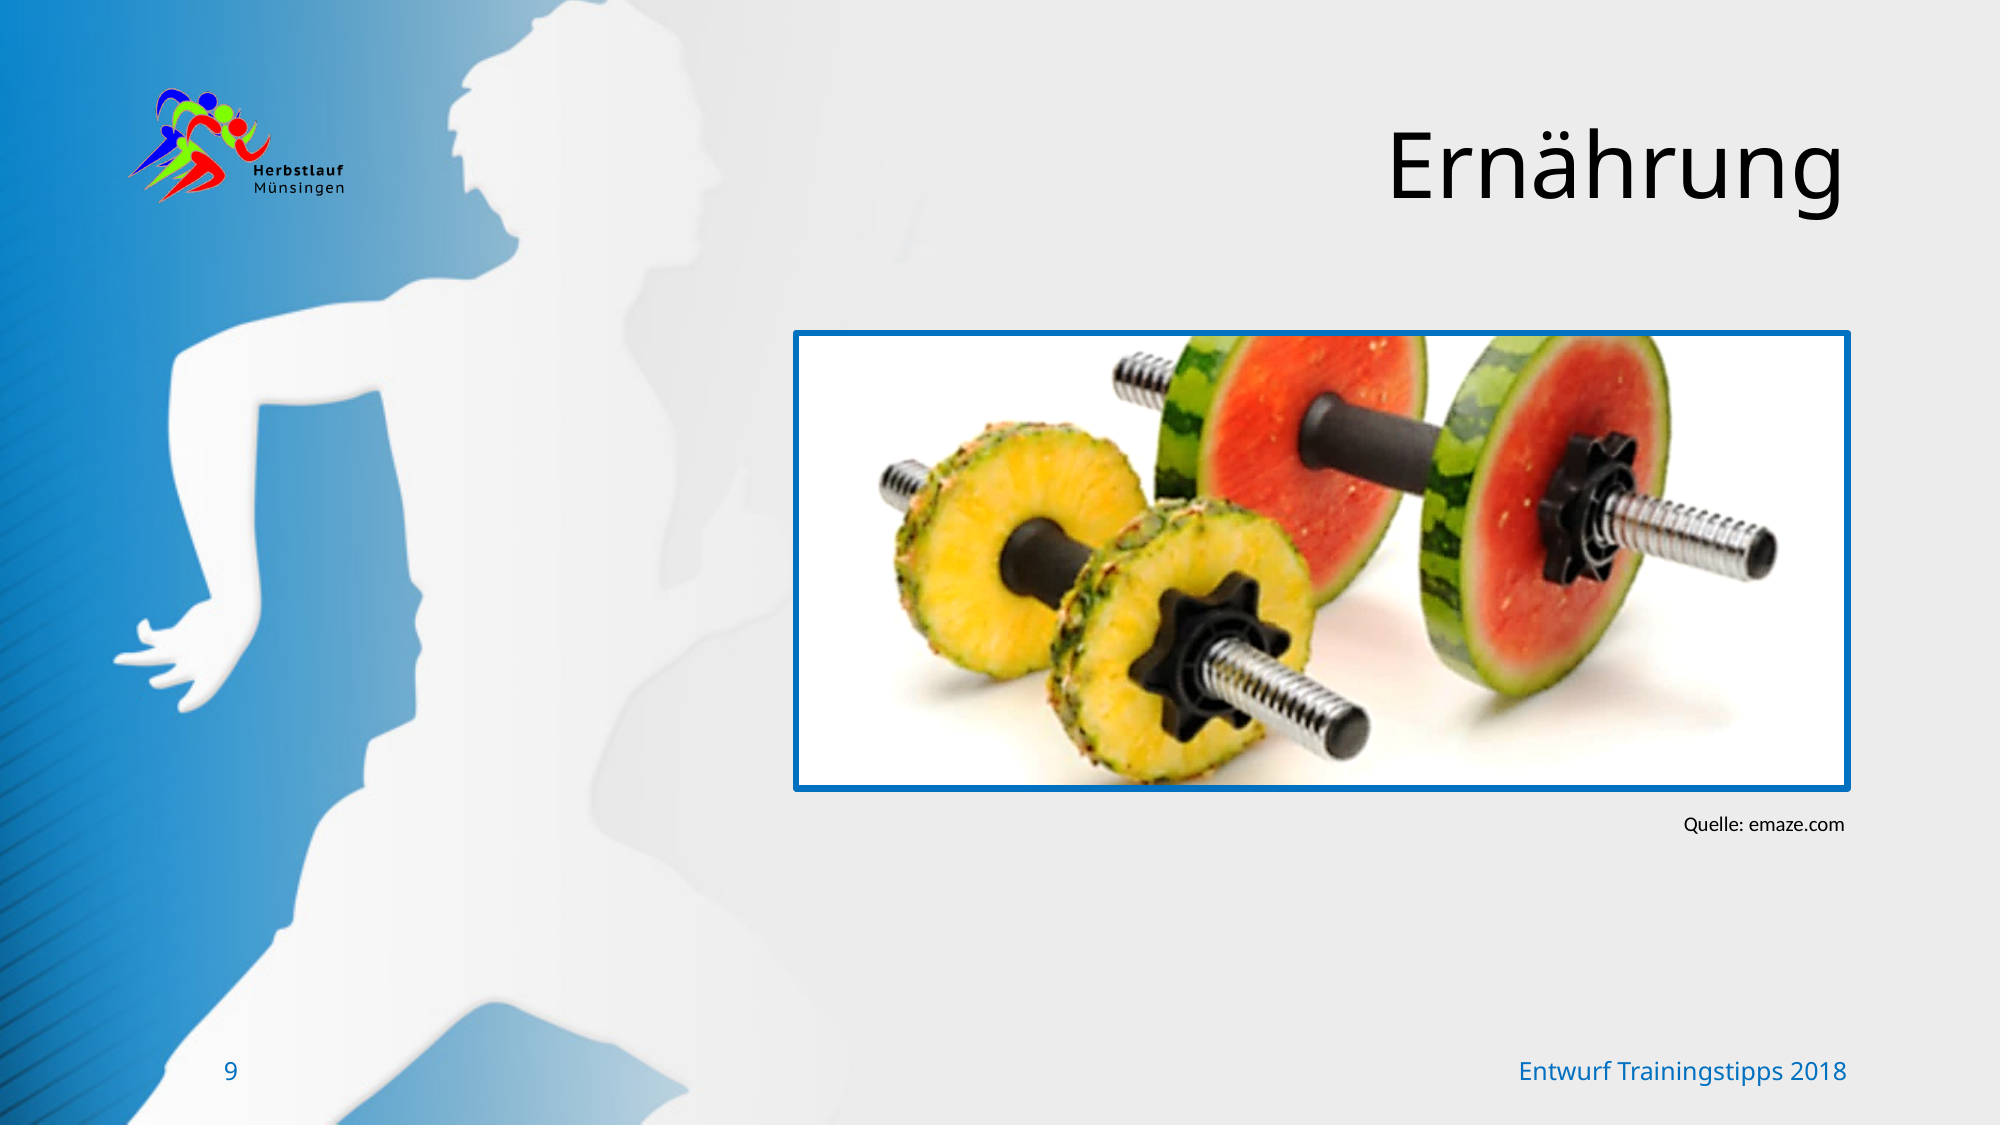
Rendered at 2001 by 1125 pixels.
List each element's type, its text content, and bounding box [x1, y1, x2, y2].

picture [0, 0, 2001, 1125]
footer Entwurf Trainingstipps 2018 [1187, 1042, 1863, 1103]
slide_number 9 [151, 1042, 254, 1103]
text_box Quelle: emaze.com [1669, 803, 1875, 844]
title Ernährung [345, 59, 1863, 278]
